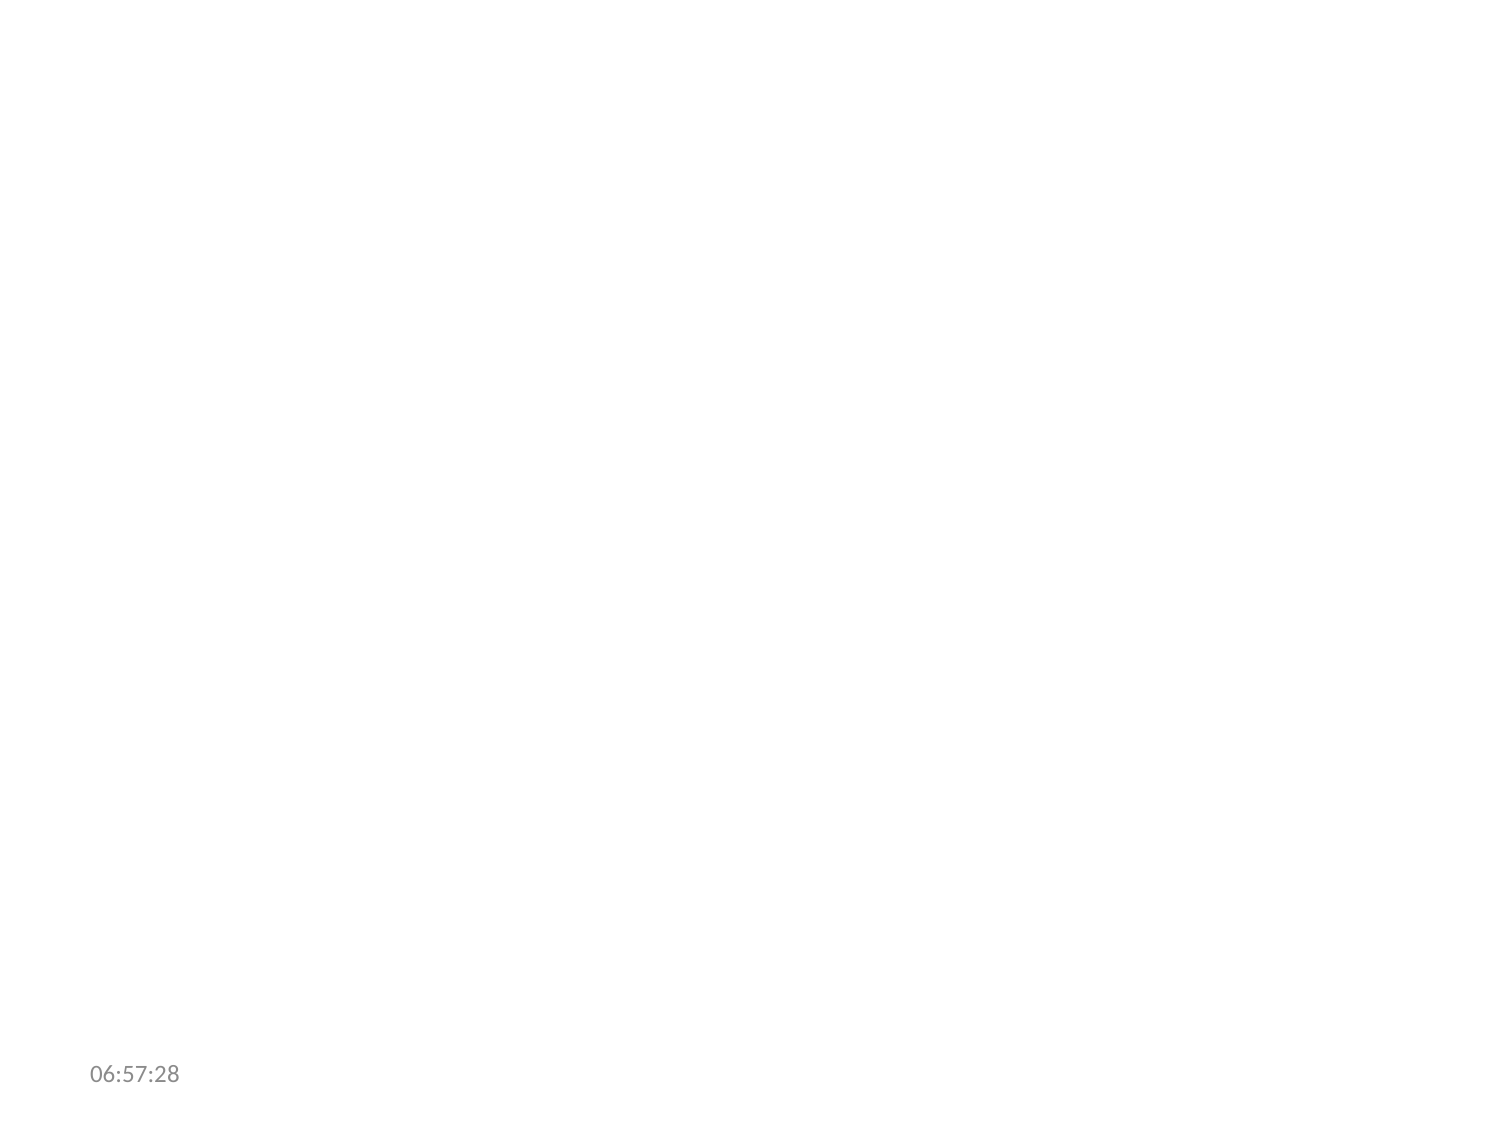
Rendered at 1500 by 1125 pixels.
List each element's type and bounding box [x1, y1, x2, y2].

slide_number [75, 1042, 425, 1103]
